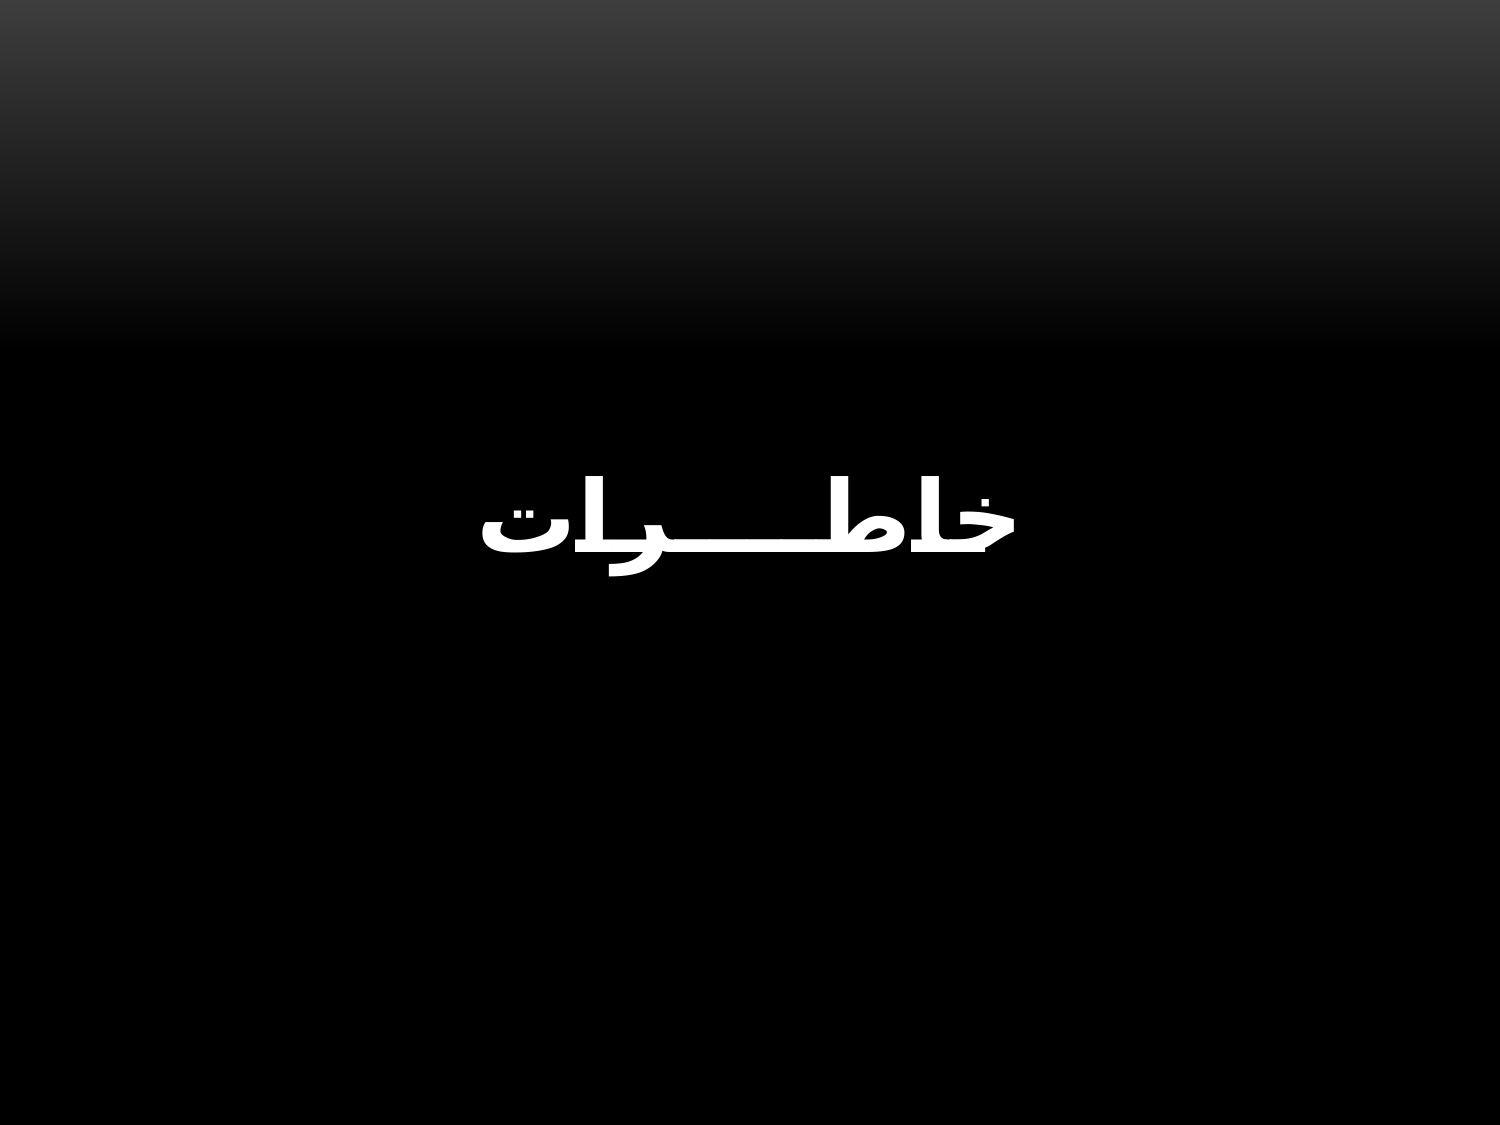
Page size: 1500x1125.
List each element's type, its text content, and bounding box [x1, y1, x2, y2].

title خاطــــرات [421, 445, 1079, 669]
